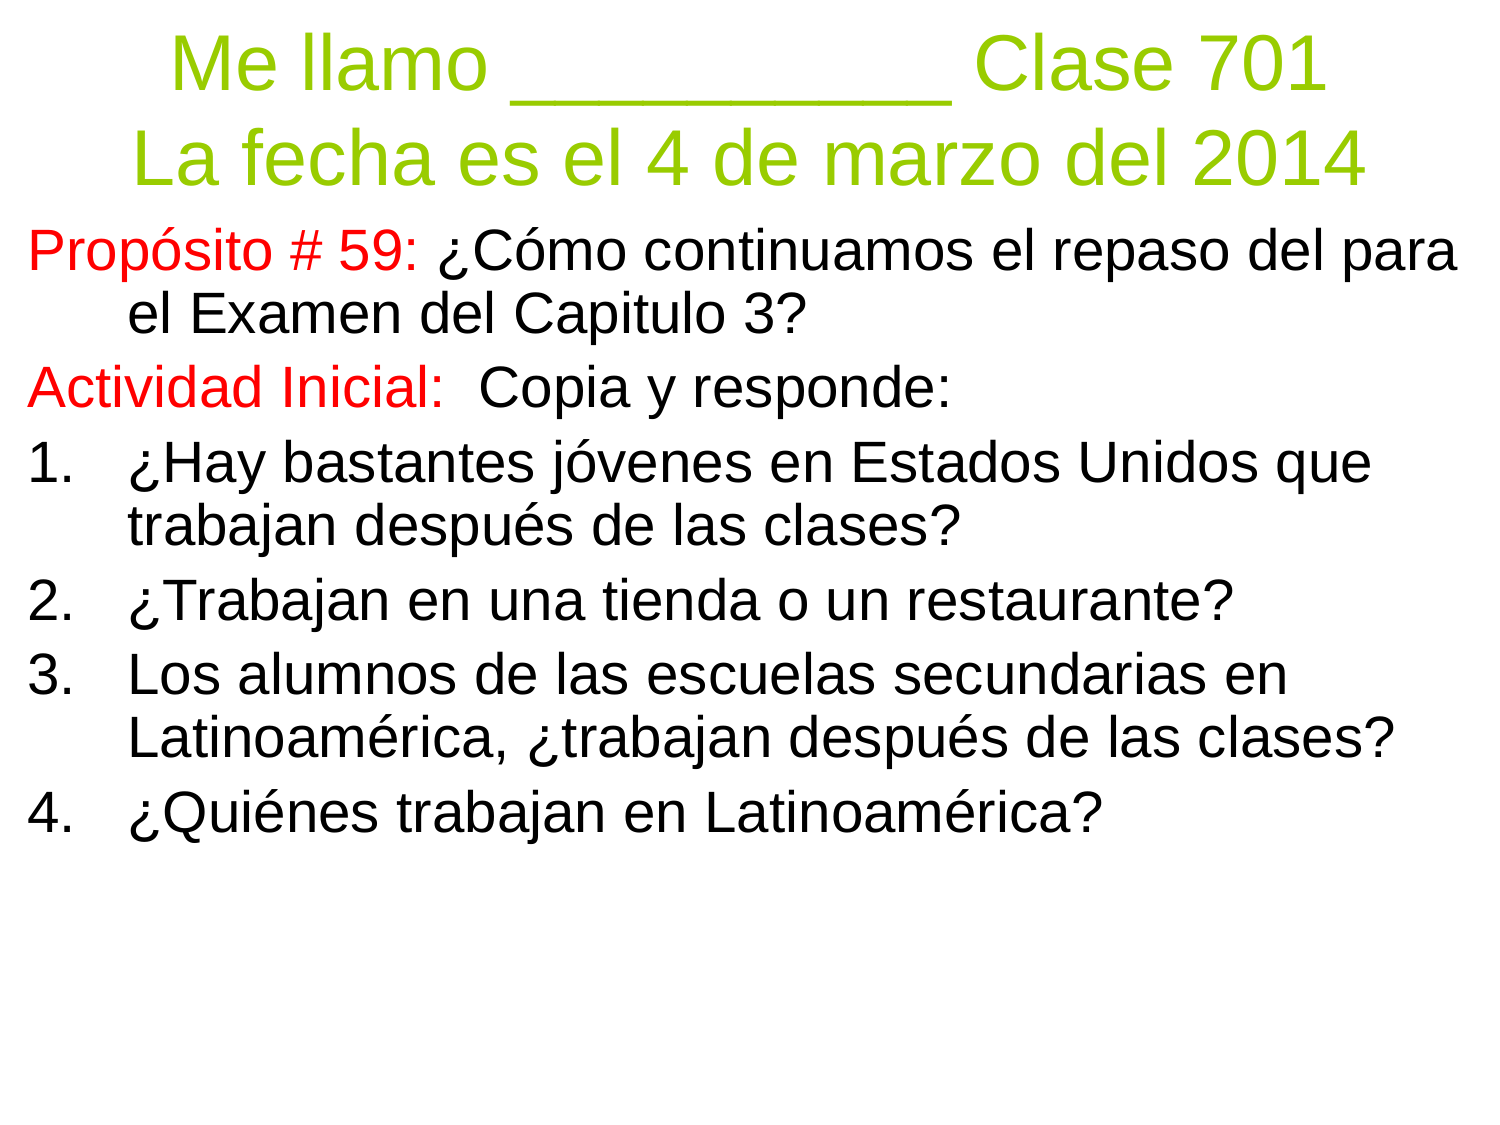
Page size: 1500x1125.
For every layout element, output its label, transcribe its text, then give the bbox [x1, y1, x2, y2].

title Me llamo __________ Clase 701 La fecha es el 4 de marzo del 2014 [0, 12, 1500, 200]
list Propósito # 59: ¿Cómo continuamos el repaso del para el Examen del Capitulo 3? Actividad Inicial: Copia y responde: ¿Hay bastantes jóvenes en Estados Unidos que trabajan después de las clases? ¿Trabajan en una tienda o un restaurante? Los alumnos de las escuelas secundarias en Latinoamérica, ¿trabajan después de las clases? ¿Quiénes trabajan en Latinoamérica? [12, 212, 1475, 1125]
